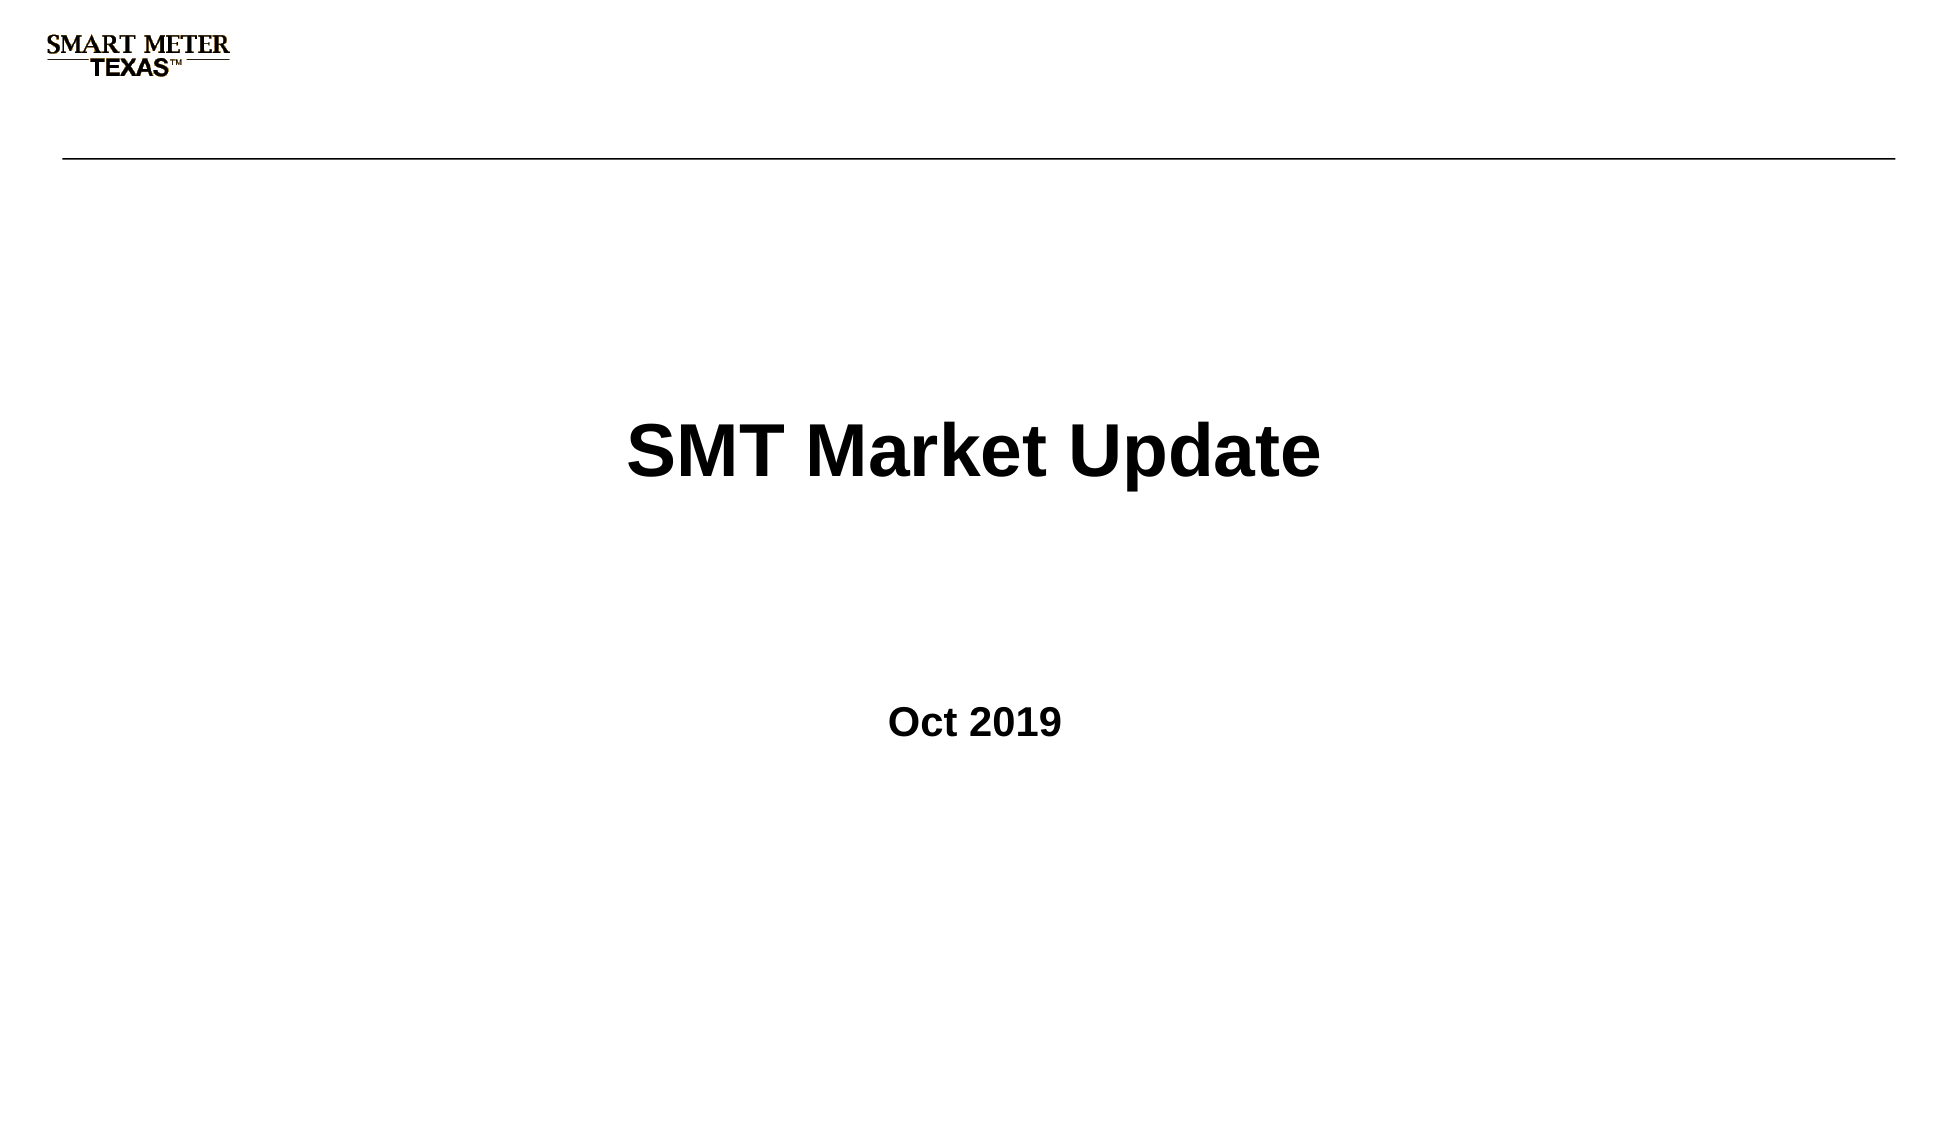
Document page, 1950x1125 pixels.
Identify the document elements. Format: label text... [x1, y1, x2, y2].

picture [33, 24, 238, 84]
subtitle Oct 2019 [292, 687, 1658, 976]
title SMT Market Update [146, 349, 1804, 591]
